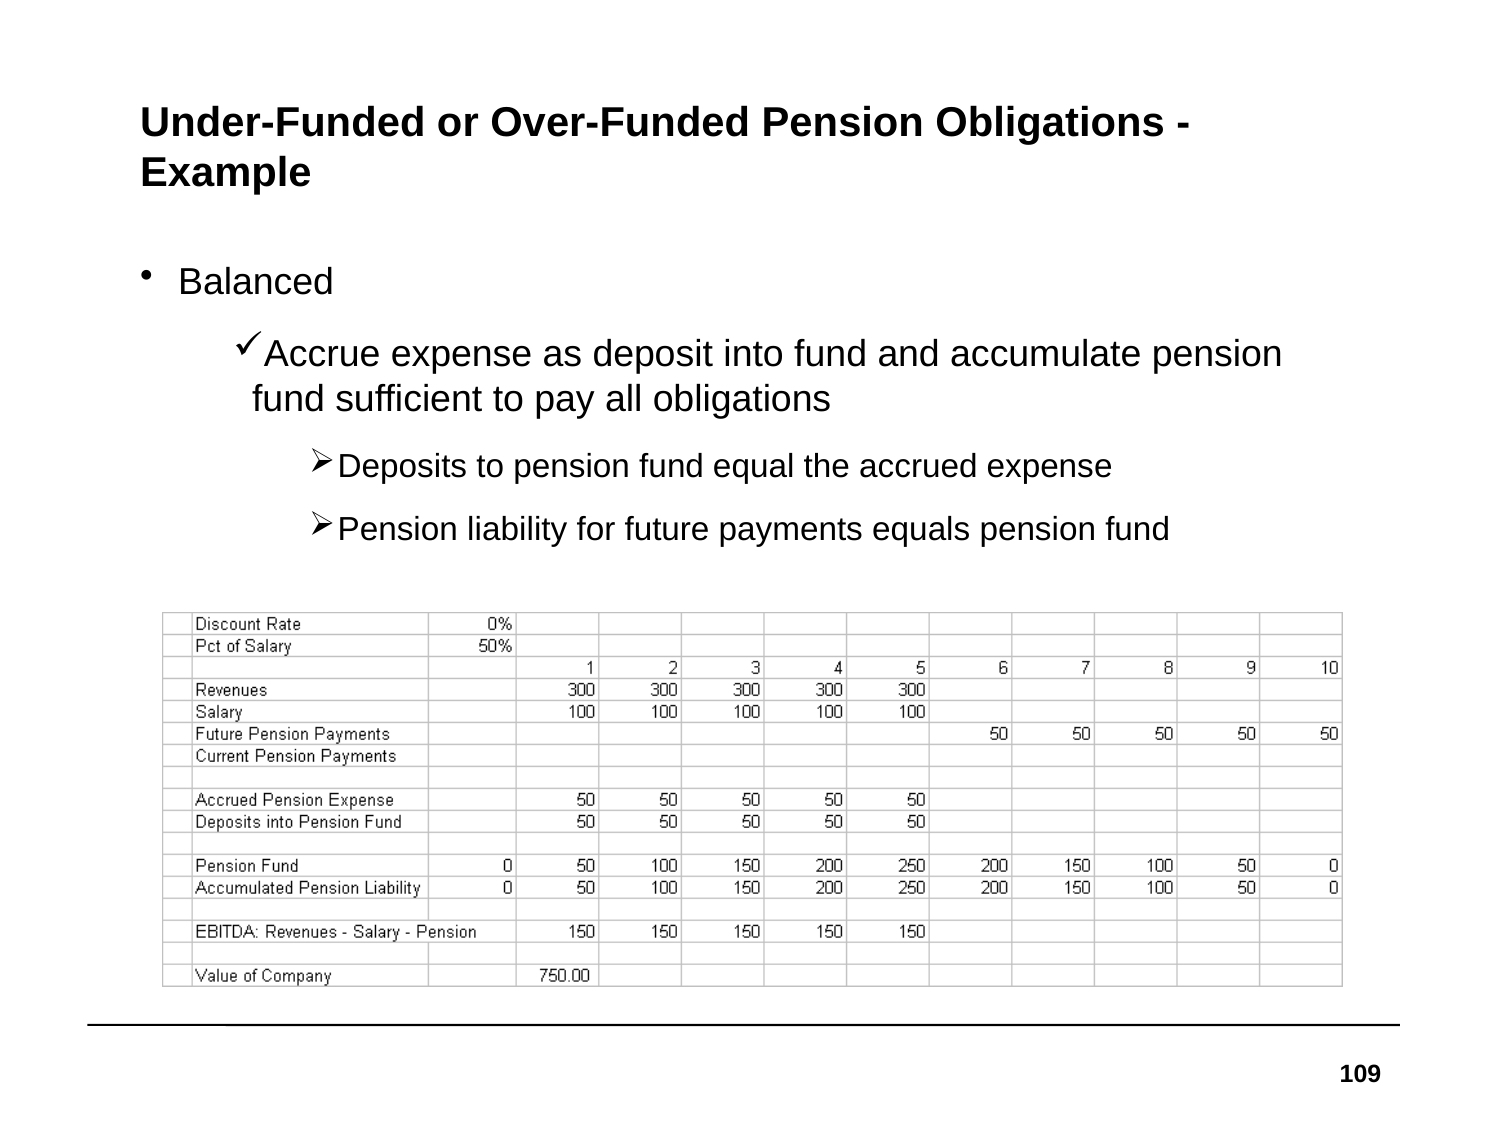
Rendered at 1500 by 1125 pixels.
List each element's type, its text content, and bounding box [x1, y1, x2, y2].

list Balanced Accrue expense as deposit into fund and accumulate pension fund sufficient to pay all obligations Deposits to pension fund equal the accrued expense Pension liability for future payments equals pension fund [125, 249, 1338, 1000]
title Under-Funded or Over-Funded Pension Obligations - Example [125, 87, 1375, 225]
picture [162, 612, 1343, 987]
